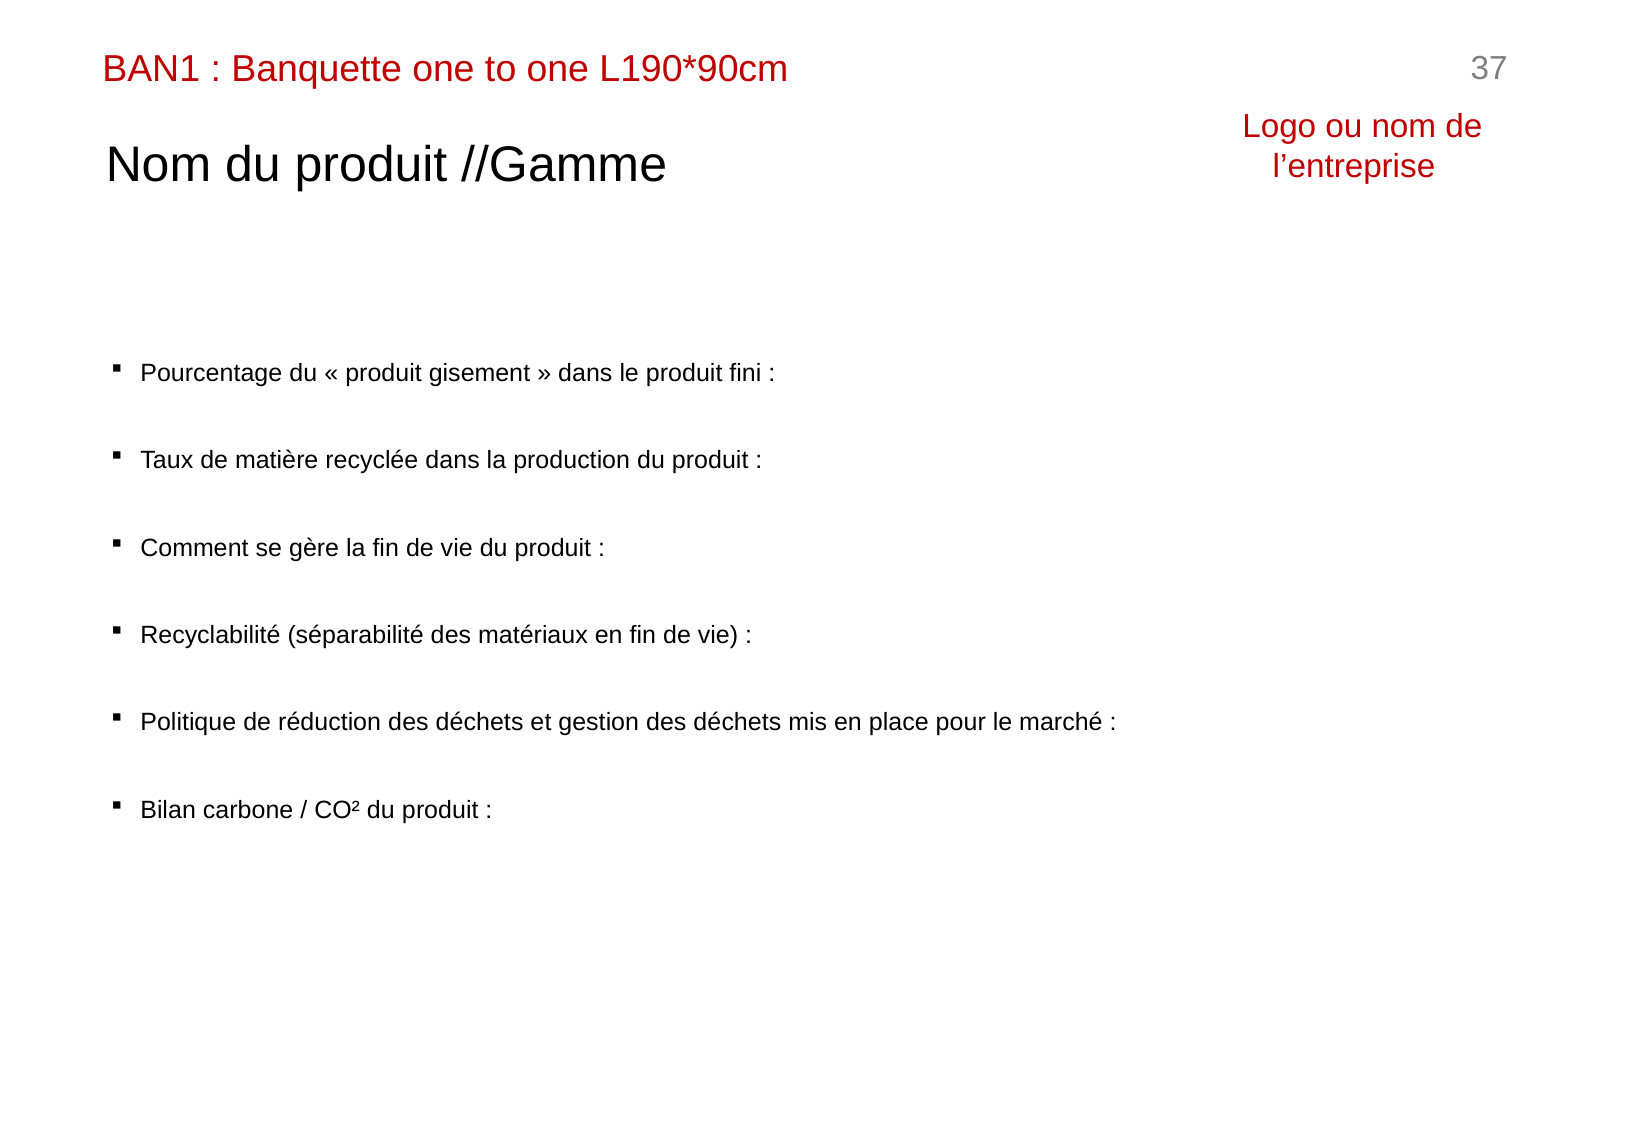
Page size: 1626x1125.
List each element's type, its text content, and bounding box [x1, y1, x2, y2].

title BAN1 : Banquette one to one L190*90cm [102, 19, 1426, 109]
slide_number 37 [1426, 19, 1523, 91]
list Nom du produit //Gamme [91, 109, 1523, 215]
text_box Logo ou nom de l’entreprise [1141, 91, 1567, 197]
text_box Pourcentage du « produit gisement » dans le produit fini : Taux de matière recyclée dans la production du produit : Comment se gère la fin de vie du produit : Recyclabilité (séparabilité des matériaux en fin de vie) : Politique de réduction des déchets et gestion des déchets mis en place pour le marché : Bilan carbone / CO² du produit : [81, 304, 1333, 1067]
